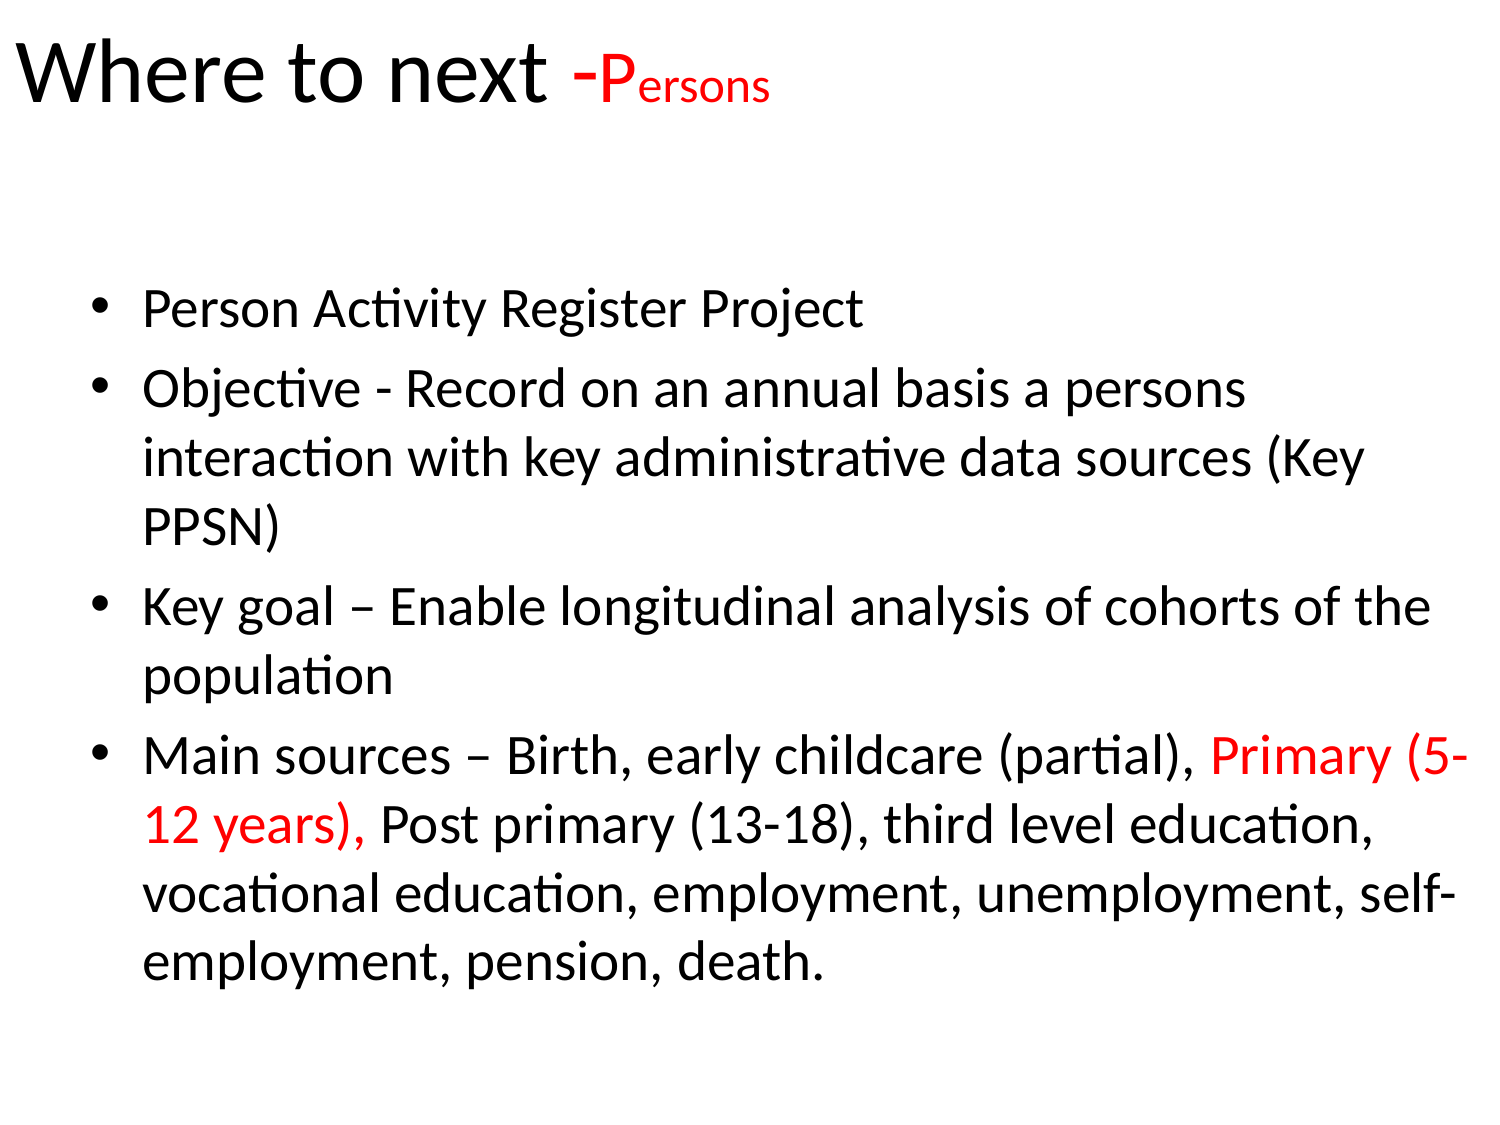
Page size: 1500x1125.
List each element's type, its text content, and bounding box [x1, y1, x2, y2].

title Where to next -Persons [0, 0, 1350, 160]
list Person Activity Register Project Objective - Record on an annual basis a persons interaction with key administrative data sources (Key PPSN) Key goal – Enable longitudinal analysis of cohorts of the population Main sources – Birth, early childcare (partial), Primary (5-12 years), Post primary (13-18), third level education, vocational education, employment, unemployment, self-employment, pension, death. [75, 262, 1500, 1005]
